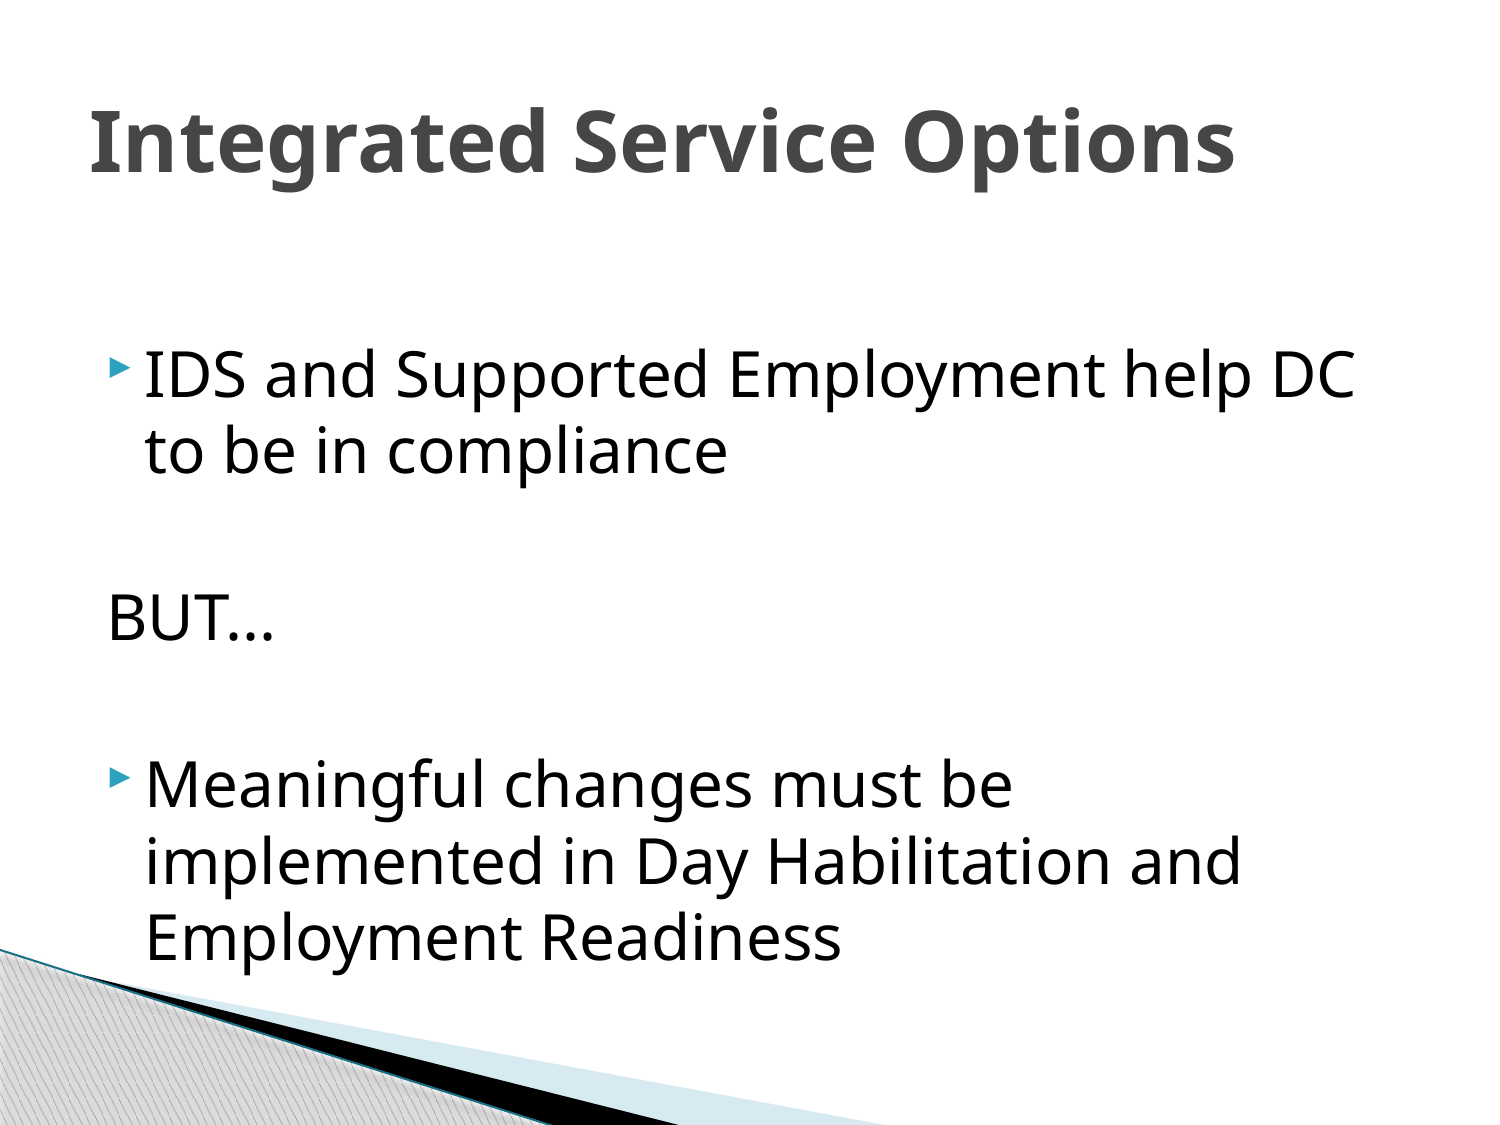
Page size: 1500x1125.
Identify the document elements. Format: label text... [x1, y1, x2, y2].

title Integrated Service Options [75, 45, 1425, 233]
list IDS and Supported Employment help DC to be in compliance BUT... Meaningful changes must be implemented in Day Habilitation and Employment Readiness [75, 243, 1425, 986]
